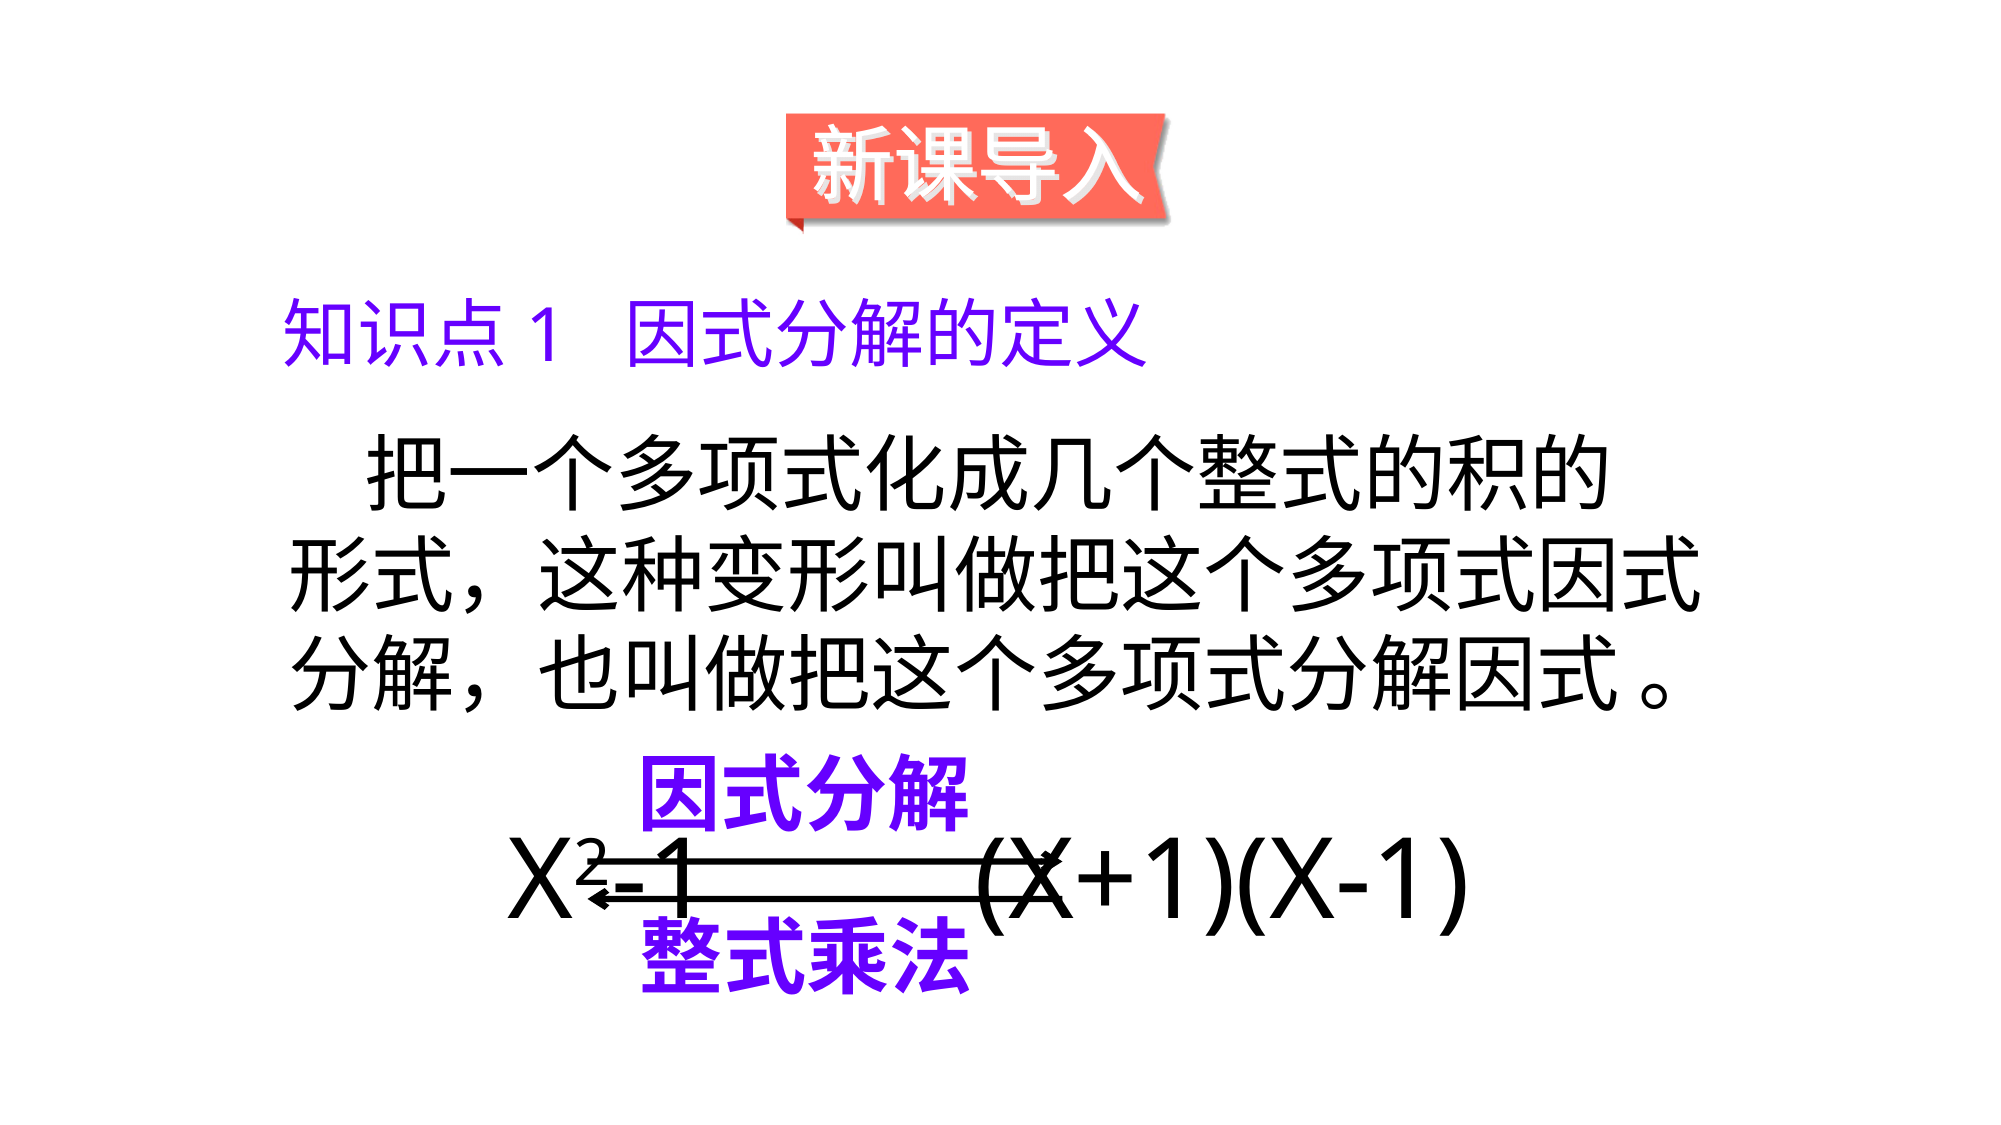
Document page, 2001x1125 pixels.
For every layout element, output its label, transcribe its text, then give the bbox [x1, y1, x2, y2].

text_box 把一个多项式化成几个整式的积的 形式，这种变形叫做把这个多项式因式 分解，也叫做把这个多项式分解因式 。 [273, 414, 1738, 729]
text_box 知识点1 因式分解的定义 [267, 279, 1165, 385]
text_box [337, 733, 1642, 1012]
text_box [776, 89, 1225, 315]
